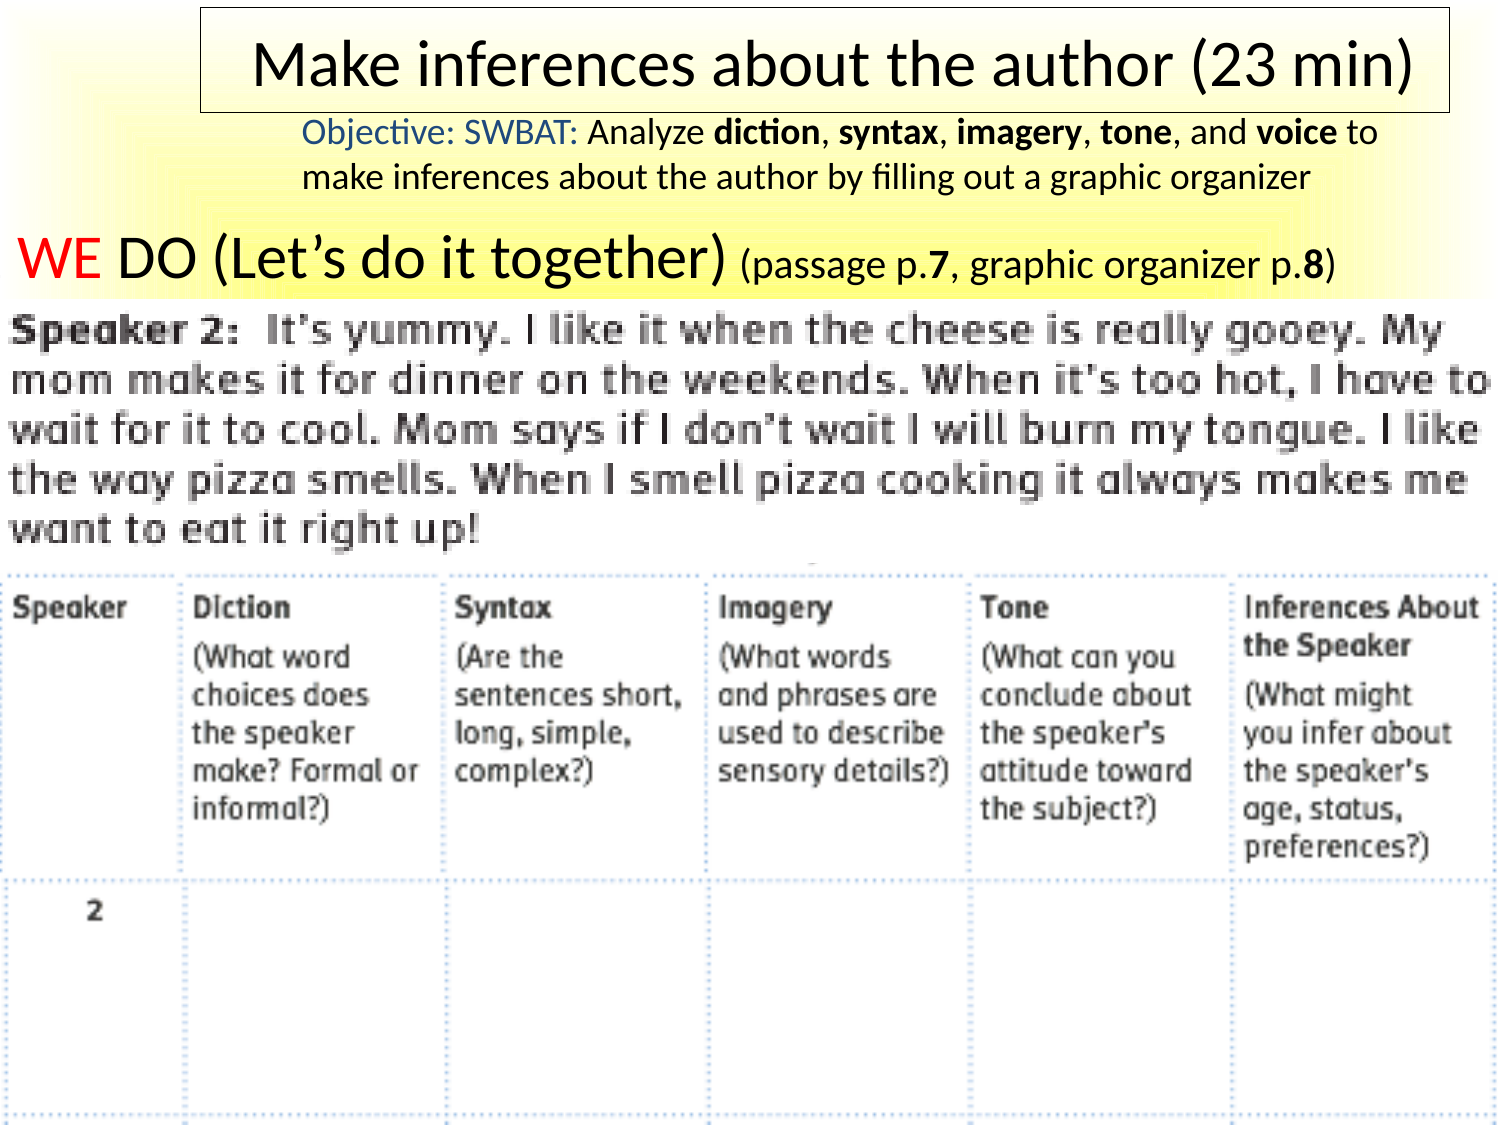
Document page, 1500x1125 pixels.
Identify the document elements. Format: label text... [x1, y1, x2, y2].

title Make inferences about the author (23 min) [200, 7, 1450, 99]
picture [0, 299, 1500, 1125]
text_box #2 WE DO (Let’s do it together) (passage p.7, graphic organizer p.8) [0, 208, 1500, 298]
text_box Objective: SWBAT: Analyze diction, syntax, imagery, tone, and voice to make inferences about the author by filling out a graphic organizer [108, 99, 1450, 208]
